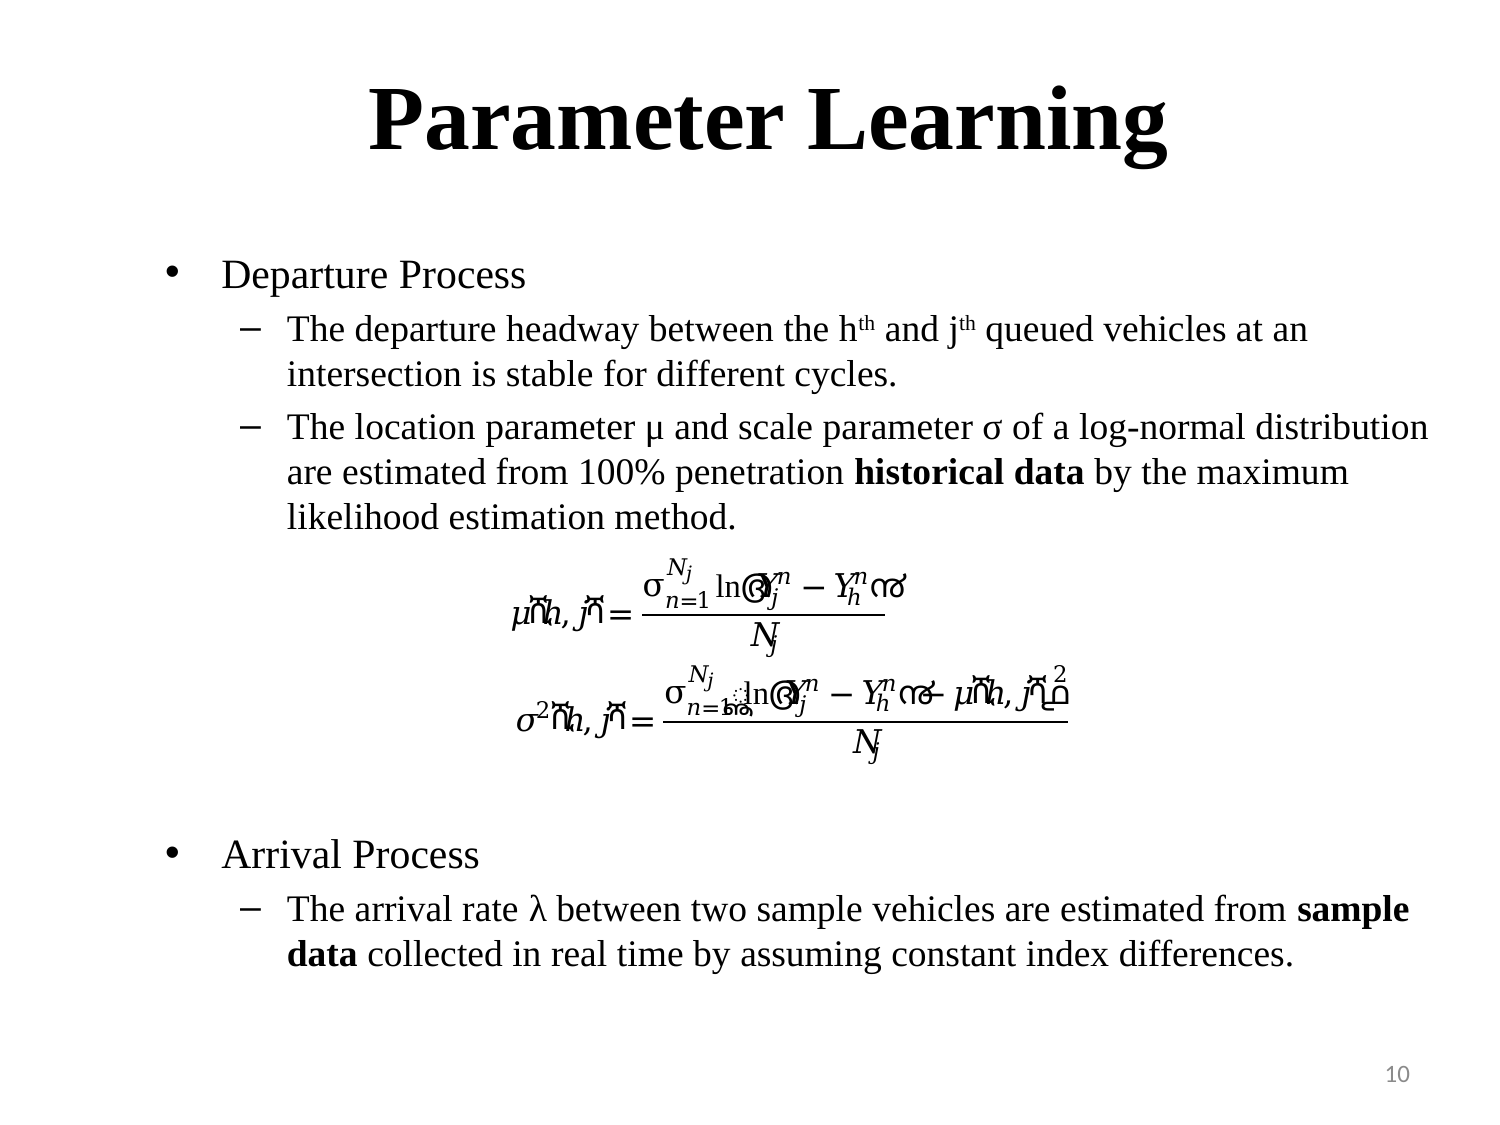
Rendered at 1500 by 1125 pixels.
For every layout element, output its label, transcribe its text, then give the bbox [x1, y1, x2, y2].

title Parameter Learning [70, 19, 1468, 207]
slide_number 10 [1074, 1042, 1425, 1103]
picture [498, 556, 1074, 774]
list Departure Process The departure headway between the hth and jth queued vehicles at an intersection is stable for different cycles. The location parameter μ and scale parameter σ of a log-normal distribution are estimated from 100% penetration historical data by the maximum likelihood estimation method. Arrival Process The arrival rate λ between two sample vehicles are estimated from sample data collected in real time by assuming constant index differences. [150, 239, 1457, 1022]
